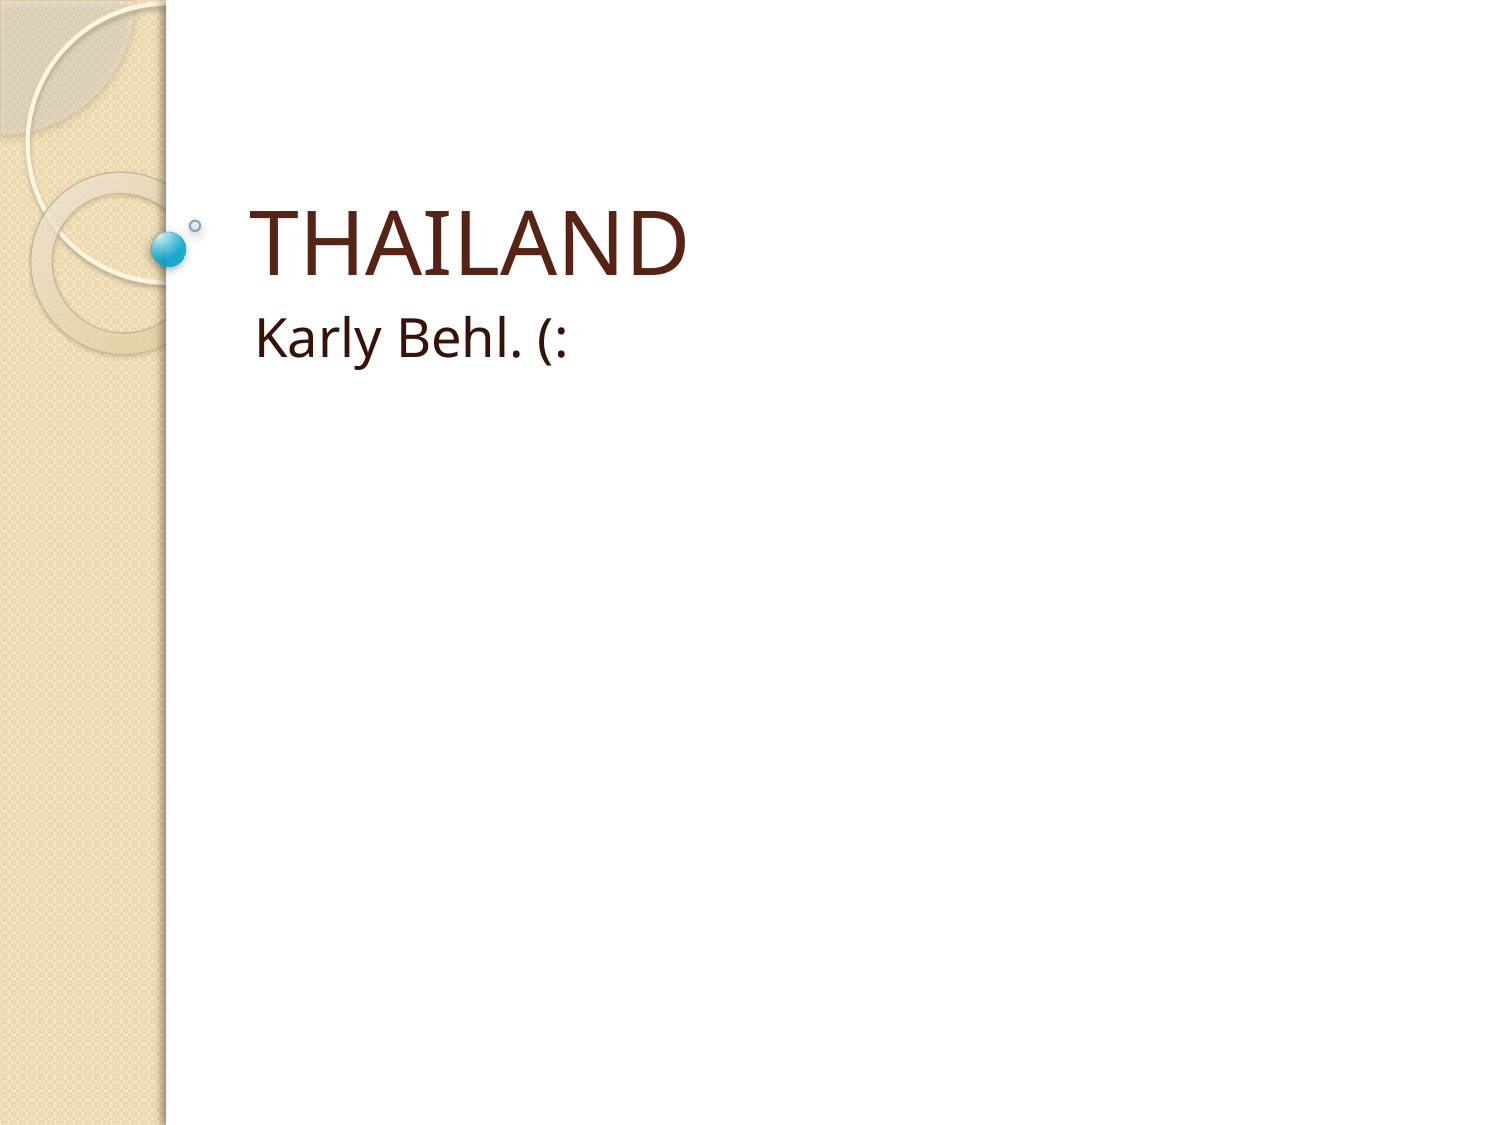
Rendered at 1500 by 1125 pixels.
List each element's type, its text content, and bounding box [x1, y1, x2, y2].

title THAILAND [234, 59, 1450, 301]
subtitle Karly Behl. (: [234, 303, 1450, 591]
